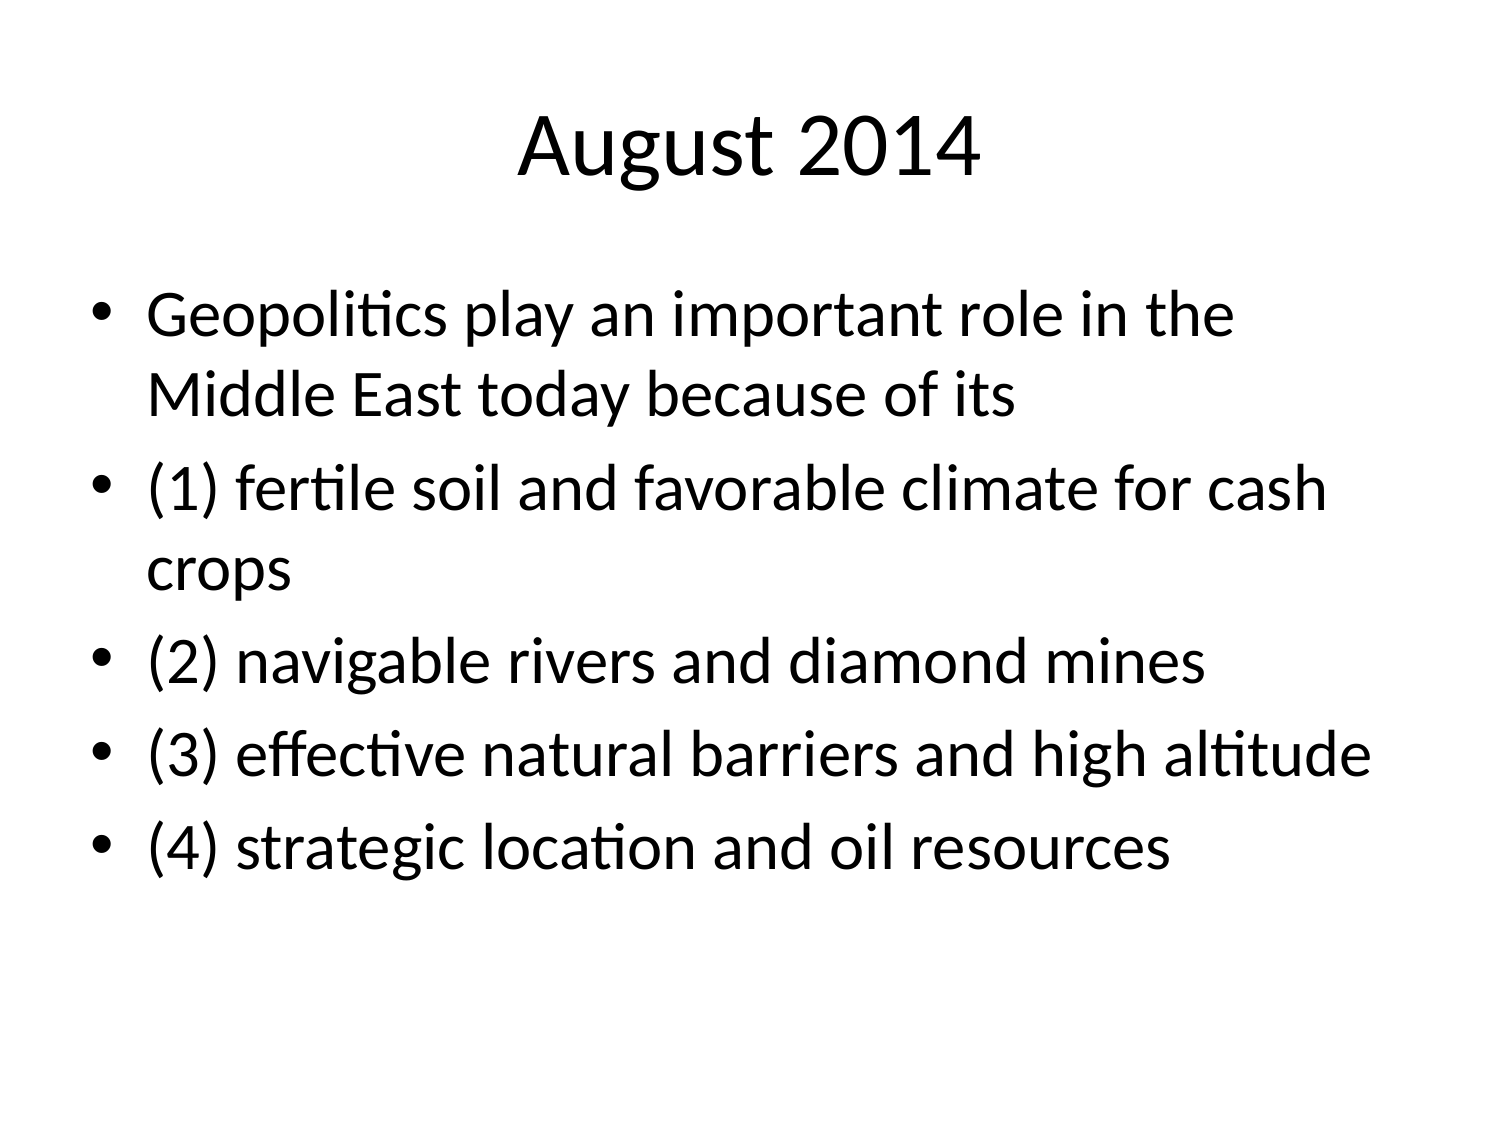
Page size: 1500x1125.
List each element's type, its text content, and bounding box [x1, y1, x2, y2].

title August 2014 [75, 45, 1425, 233]
list Geopolitics play an important role in the Middle East today because of its (1) fertile soil and favorable climate for cash crops (2) navigable rivers and diamond mines (3) effective natural barriers and high altitude (4) strategic location and oil resources [75, 262, 1425, 1005]
